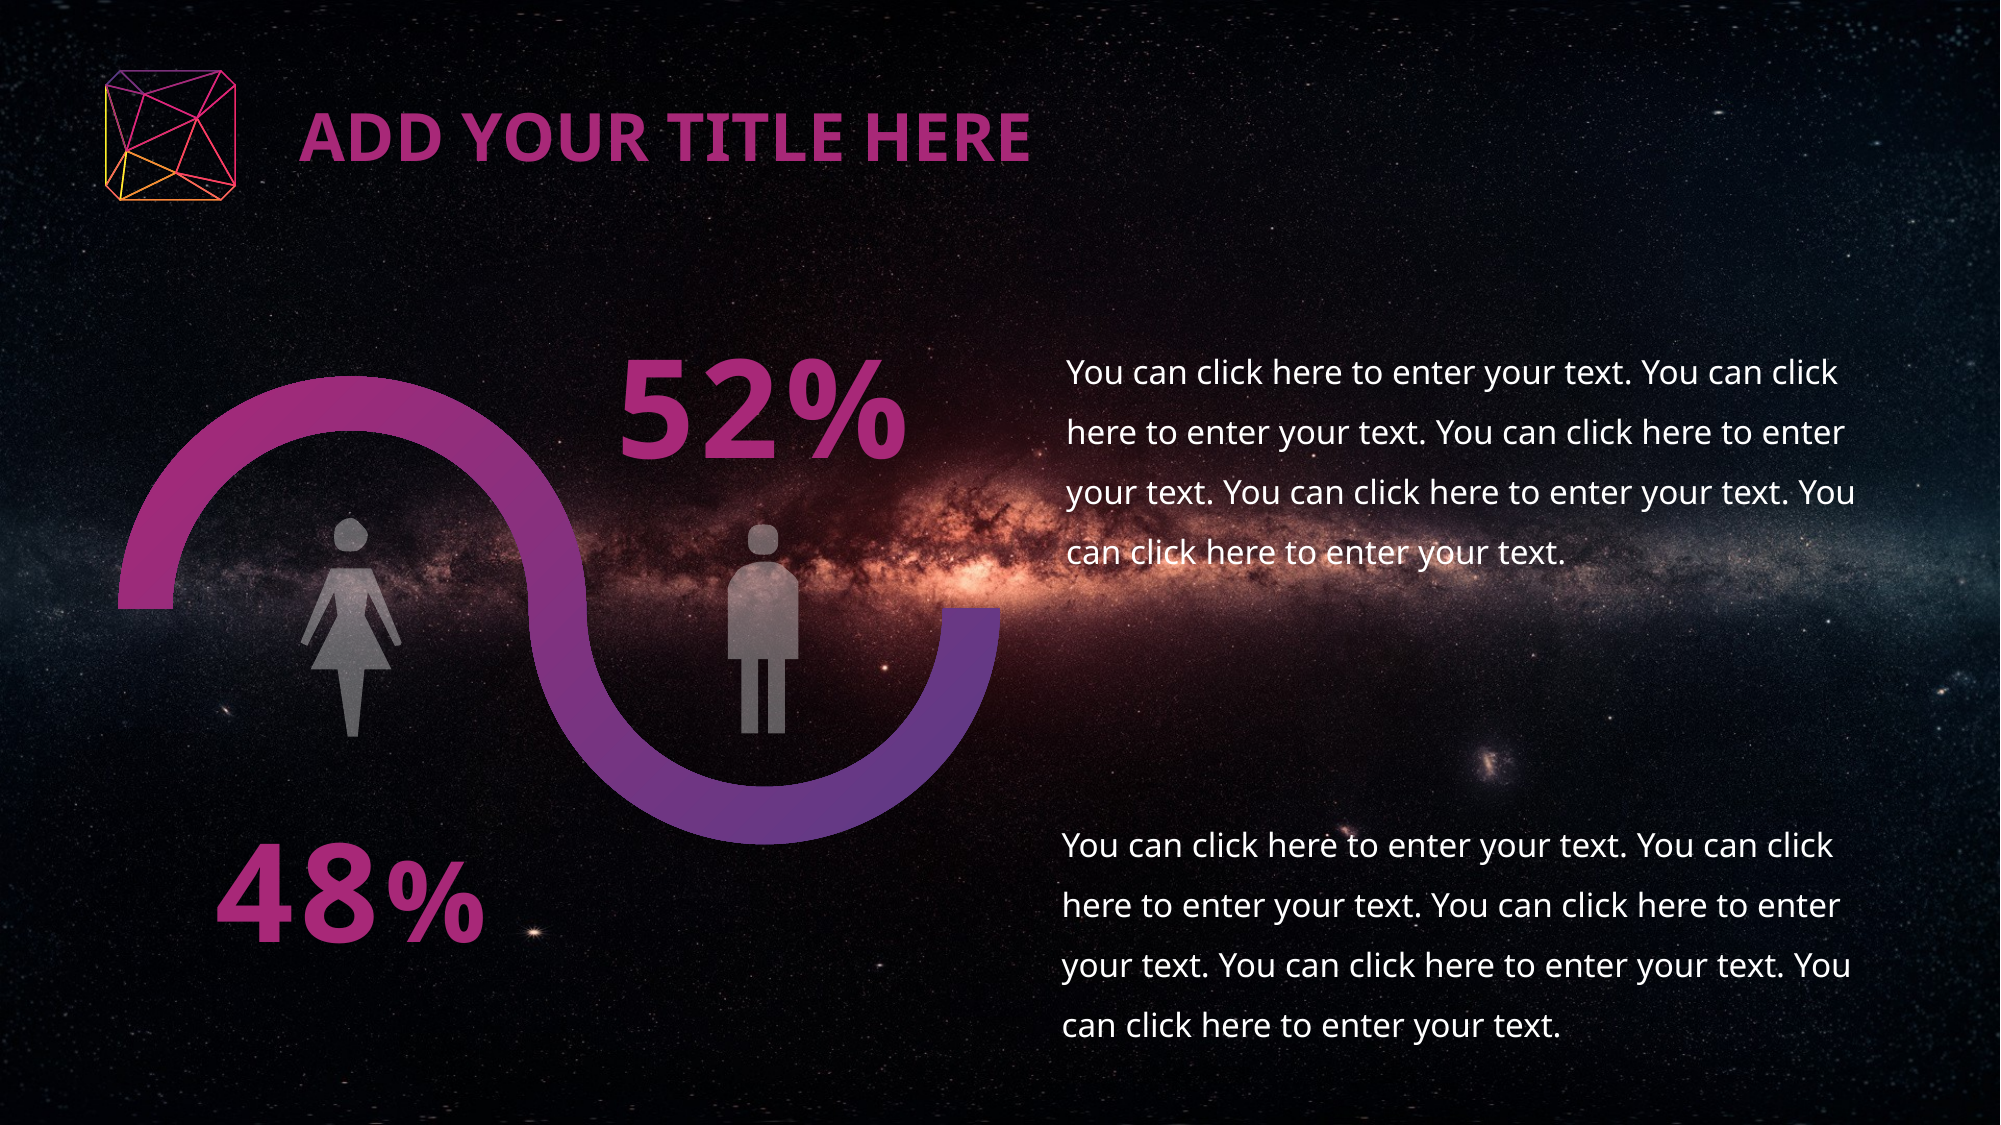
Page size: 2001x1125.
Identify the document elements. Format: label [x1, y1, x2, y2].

picture [0, 0, 2000, 1125]
text_box [105, 70, 1354, 200]
